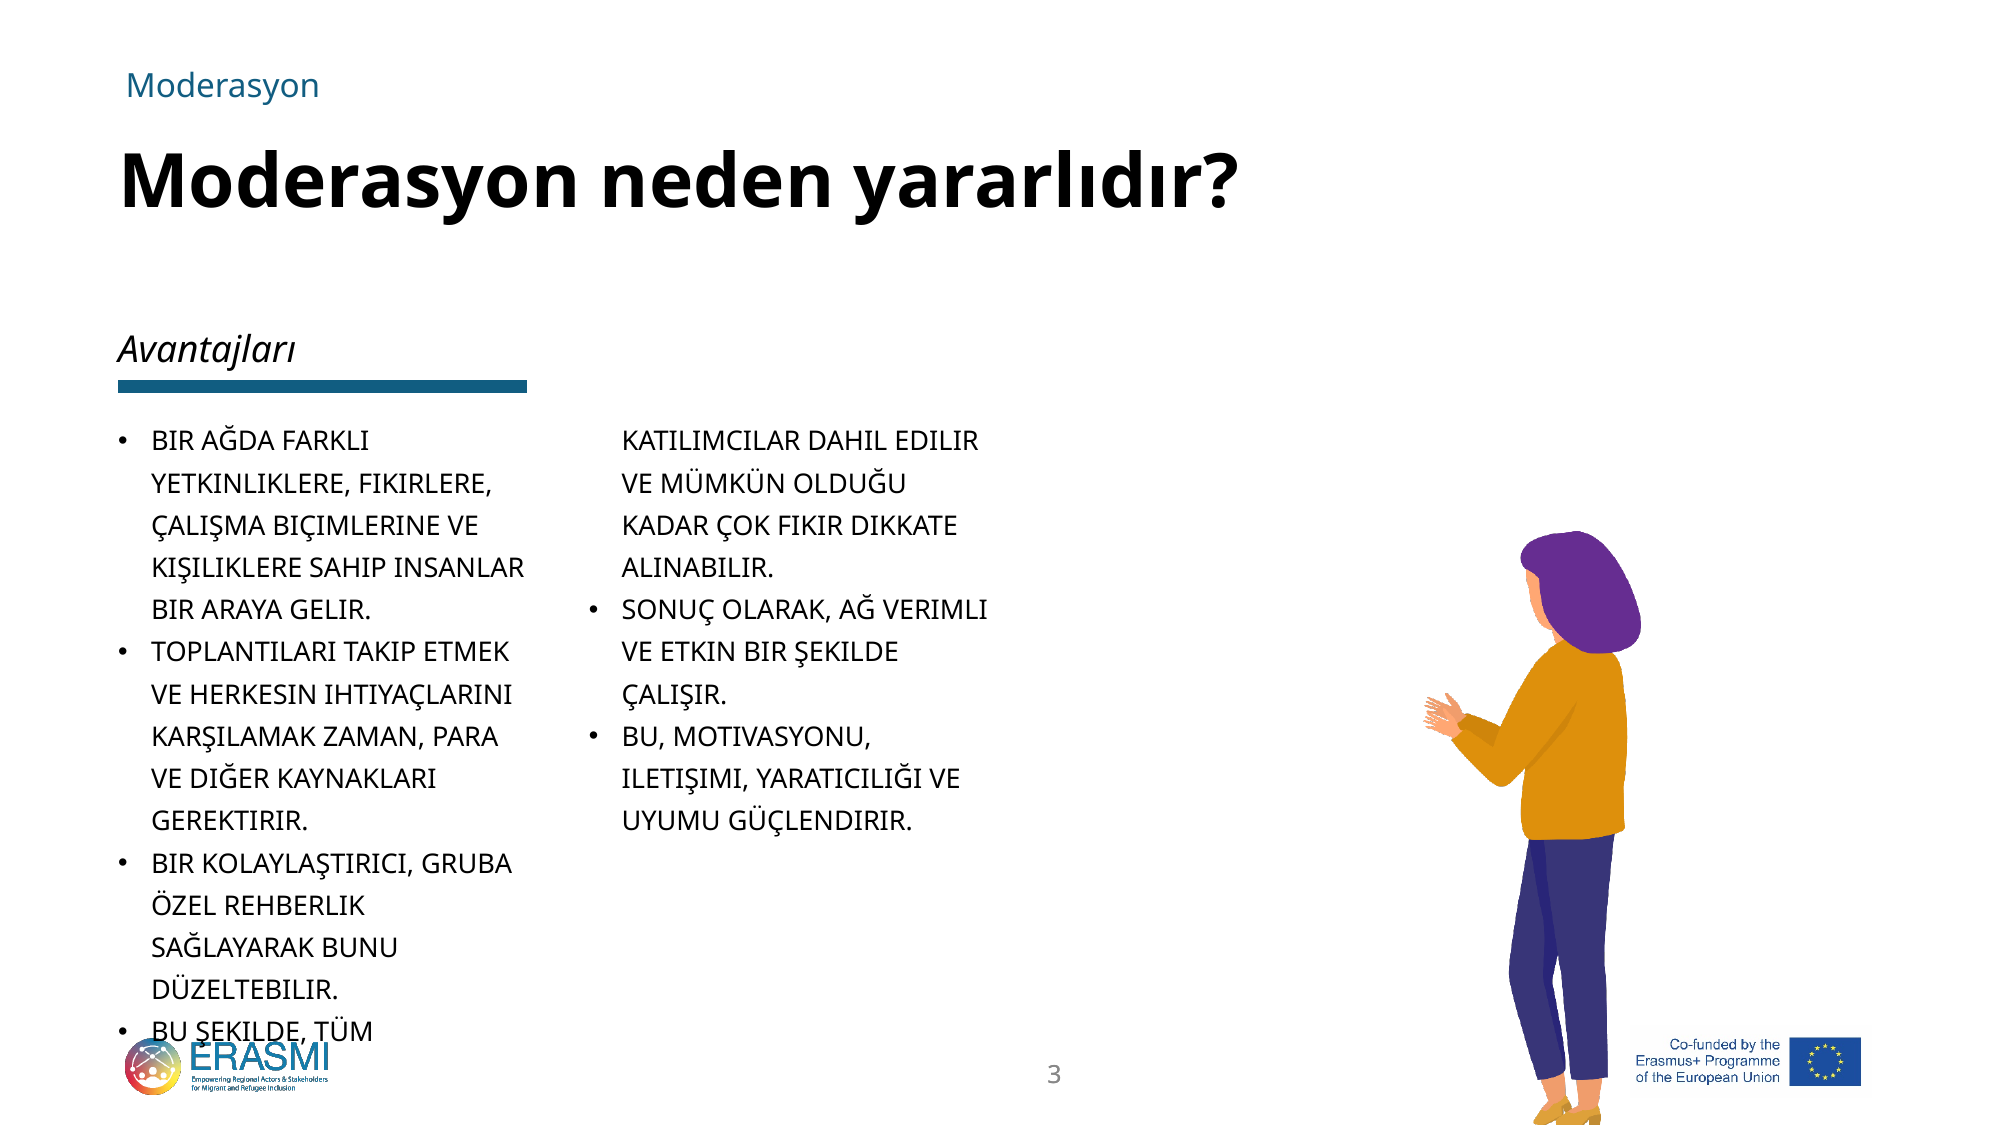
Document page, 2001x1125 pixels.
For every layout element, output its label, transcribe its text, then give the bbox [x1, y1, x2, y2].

list Avantajları [117, 311, 528, 371]
list BIR AĞDA FARKLI YETKINLIKLERE, FIKIRLERE, ÇALIŞMA BIÇIMLERINE VE KIŞILIKLERE SAHIP INSANLAR BIR ARAYA GELIR. TOPLANTILARI TAKIP ETMEK VE HERKESIN IHTIYAÇLARINI KARŞILAMAK ZAMAN, PARA VE DIĞER KAYNAKLARI GEREKTIRIR. BIR KOLAYLAŞTIRICI, GRUBA ÖZEL REHBERLIK SAĞLAYARAK BUNU DÜZELTEBILIR. BU ŞEKILDE, TÜM KATILIMCILAR DAHIL EDILIR VE MÜMKÜN OLDUĞU KADAR ÇOK FIKIR DIKKATE ALINABILIR. SONUÇ OLARAK, AĞ VERIMLI VE ETKIN BIR ŞEKILDE ÇALIŞIR. BU, MOTIVASYONU, ILETIŞIMI, YARATICILIĞI VE UYUMU GÜÇLENDIRIR. [117, 413, 1472, 1073]
picture [1423, 530, 1872, 1125]
picture [118, 1073, 332, 1098]
title Moderasyon neden yararlıdır? [117, 138, 1472, 297]
